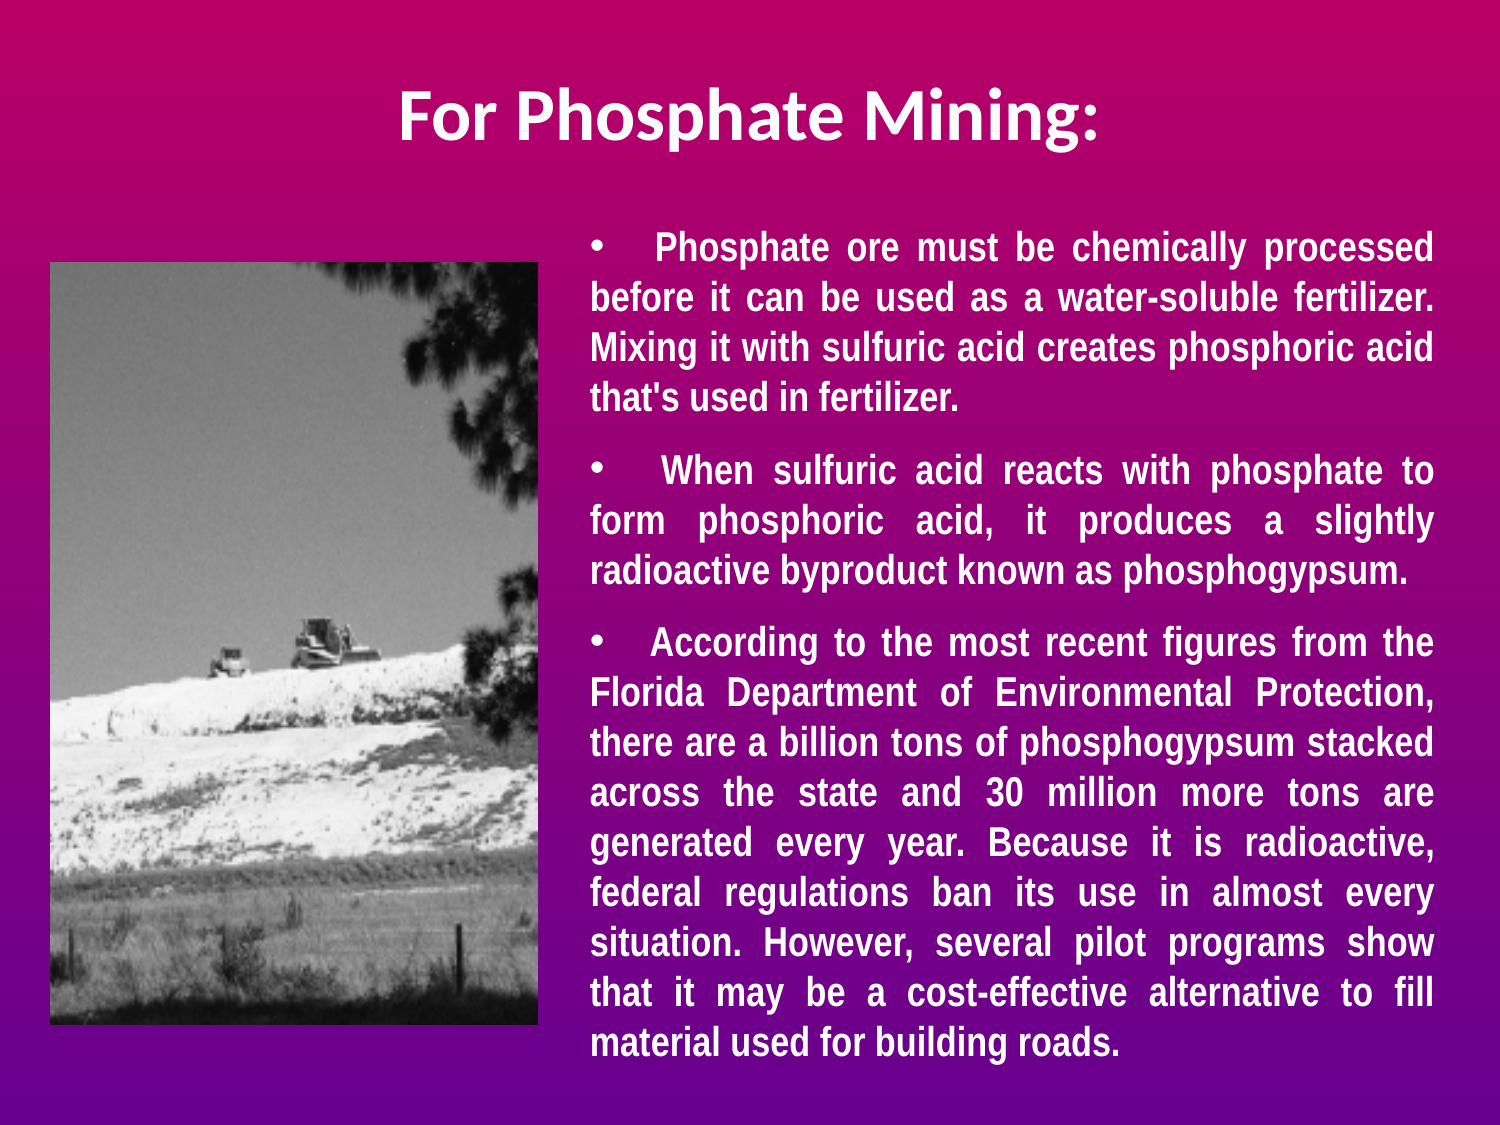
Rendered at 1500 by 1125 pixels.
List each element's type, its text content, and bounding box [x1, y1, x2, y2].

title For Phosphate Mining: [75, 45, 1425, 175]
text_box Phosphate ore must be chemically processed before it can be used as a water-soluble fertilizer. Mixing it with sulfuric acid creates phosphoric acid that's used in fertilizer. When sulfuric acid reacts with phosphate to form phosphoric acid, it produces a slightly radioactive byproduct known as phosphogypsum. According to the most recent figures from the Florida Department of Environmental Protection, there are a billion tons of phosphogypsum stacked across the state and 30 million more tons are generated every year. Because it is radioactive, federal regulations ban its use in almost every situation. However, several pilot programs show that it may be a cost-effective alternative to fill material used for building roads. [575, 212, 1450, 1073]
picture [49, 262, 538, 1026]
